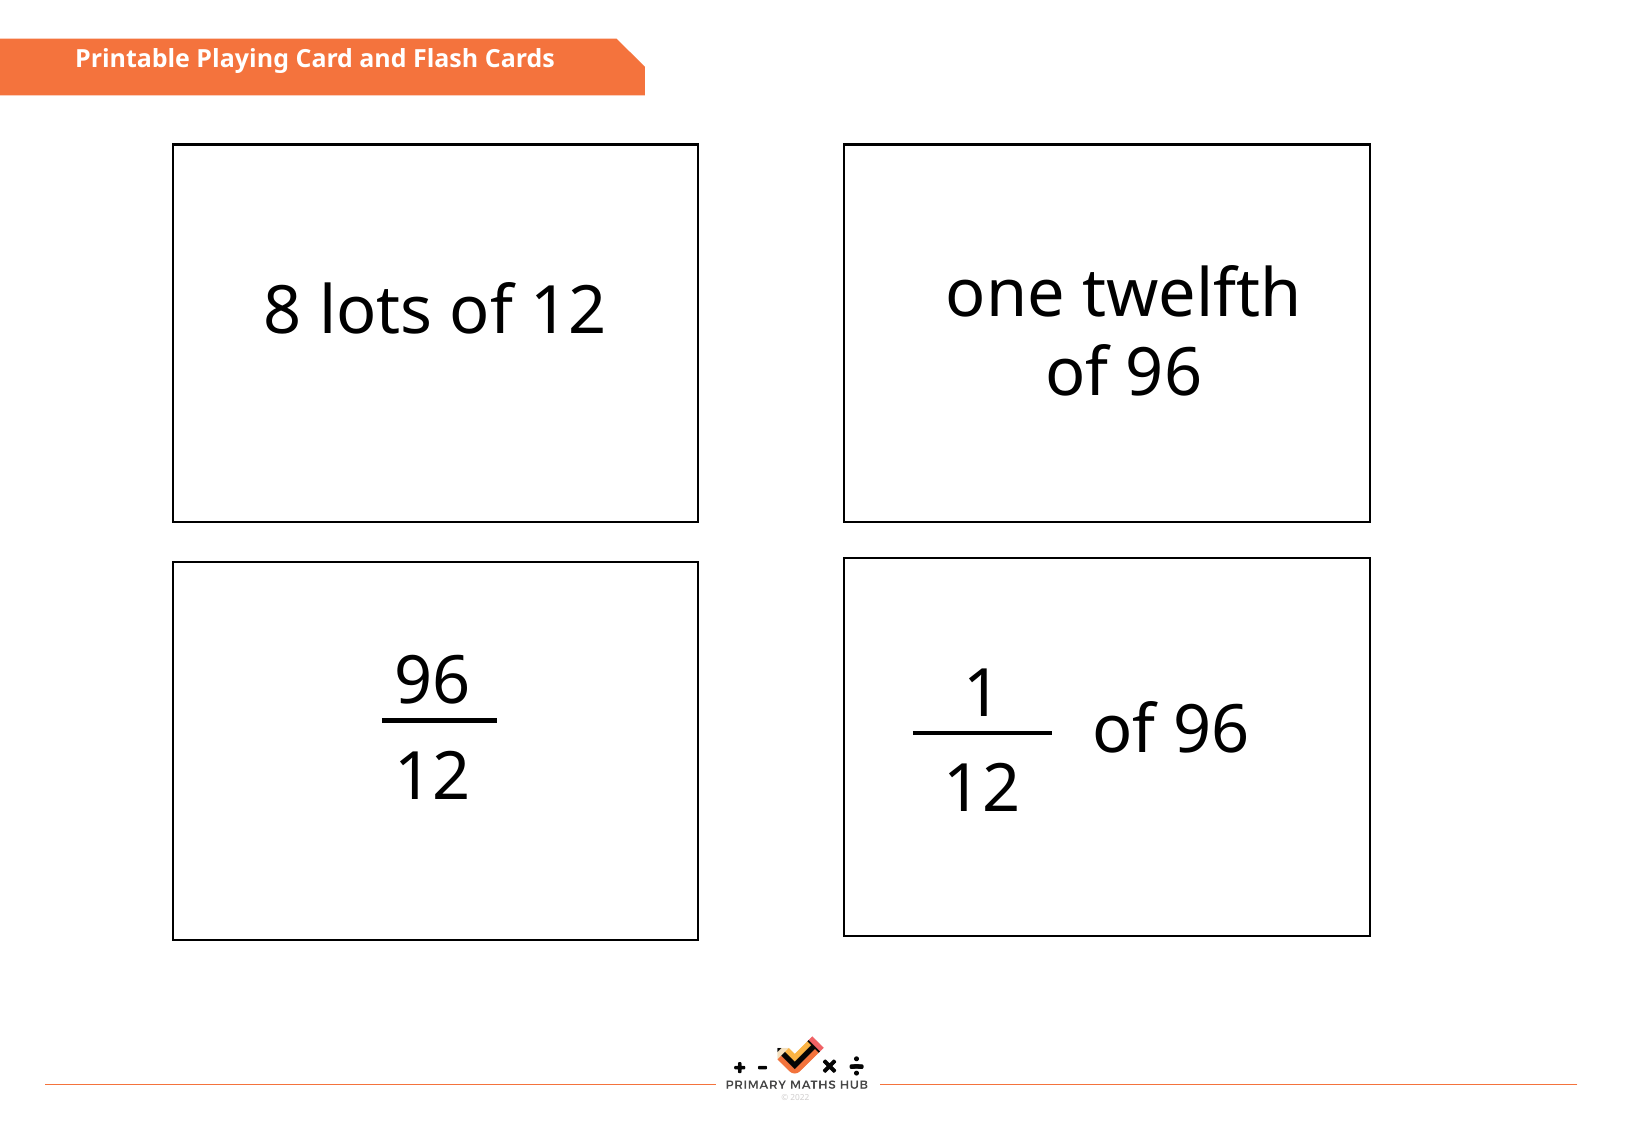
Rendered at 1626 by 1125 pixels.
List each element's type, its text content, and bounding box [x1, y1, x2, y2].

text_box [172, 143, 699, 259]
table_header 1 [913, 638, 1052, 731]
picture [722, 1034, 872, 1094]
text_box of 96 [1051, 678, 1291, 774]
text_box one twelfth of 96 [898, 241, 1350, 417]
text_box © 2022 [720, 1084, 870, 1110]
table_cell 12 [913, 735, 1052, 828]
text_box [843, 557, 1371, 937]
table_cell 12 [368, 720, 497, 815]
text_box [843, 143, 1371, 523]
text_box [172, 561, 699, 941]
text_box Printable Playing Card and Flash Cards [0, 37, 646, 97]
table_header 96 [368, 625, 497, 720]
text_box [172, 355, 699, 523]
text_box 8 lots of 12 [172, 259, 699, 355]
